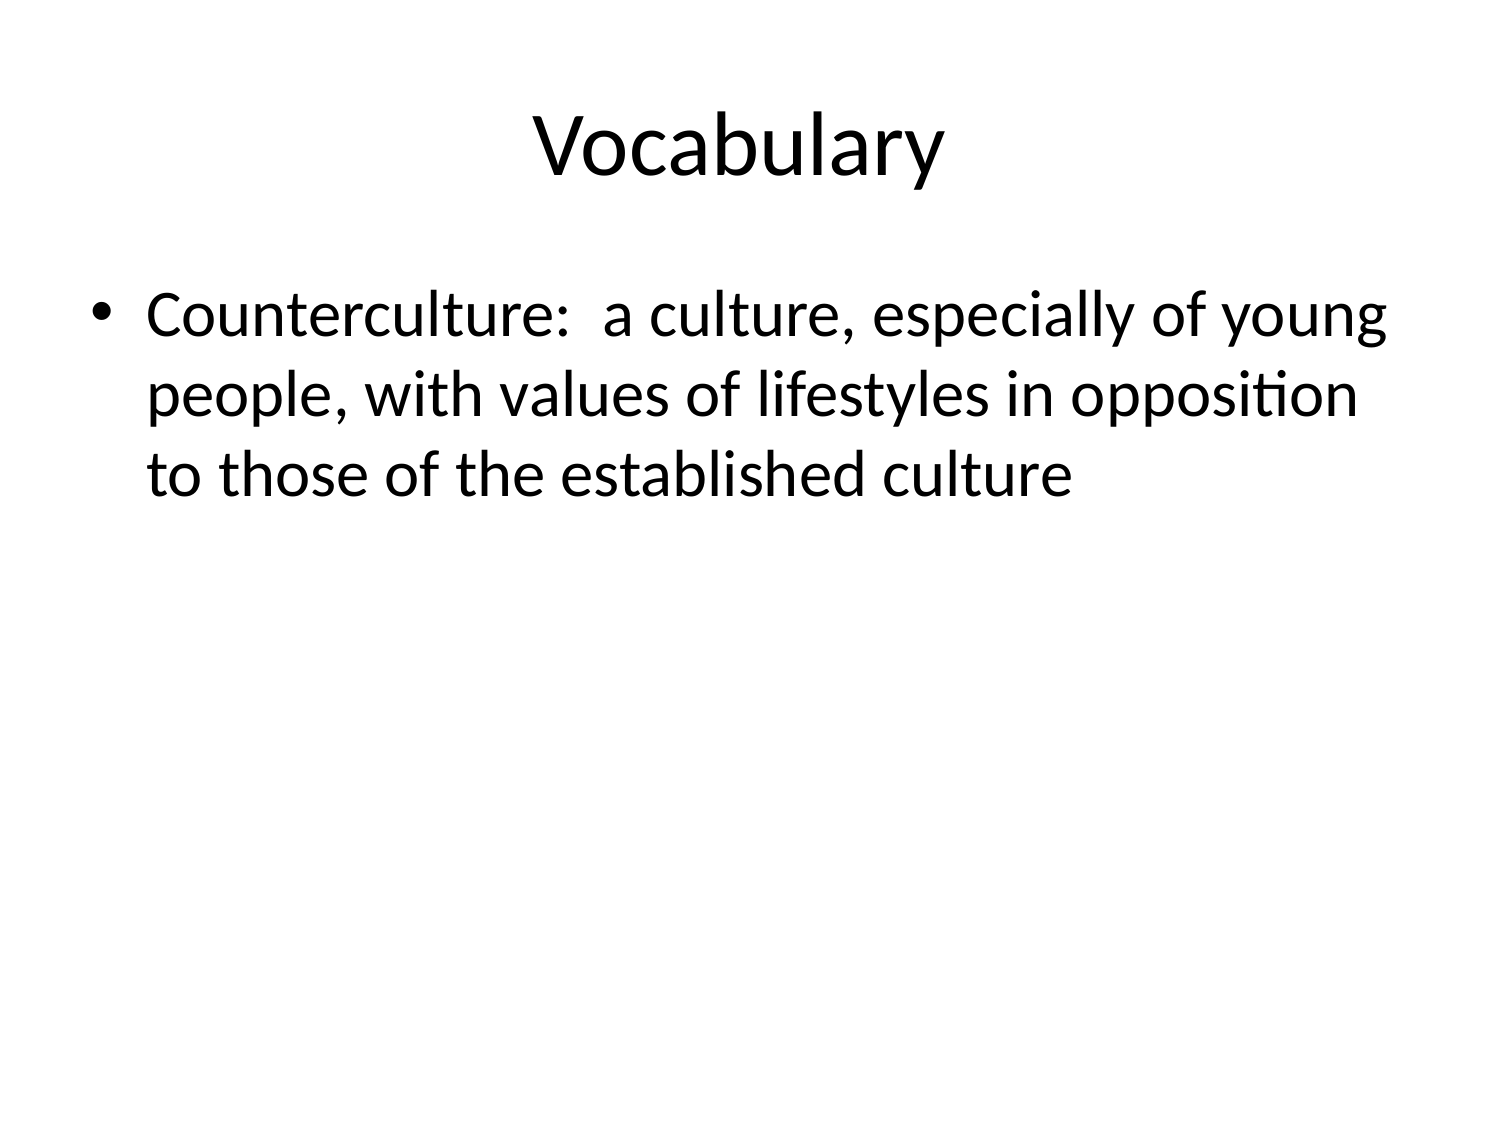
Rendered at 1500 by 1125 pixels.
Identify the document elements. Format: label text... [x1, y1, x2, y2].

title Vocabulary [75, 45, 1425, 233]
list Counterculture: a culture, especially of young people, with values of lifestyles in opposition to those of the established culture [75, 262, 1425, 1005]
